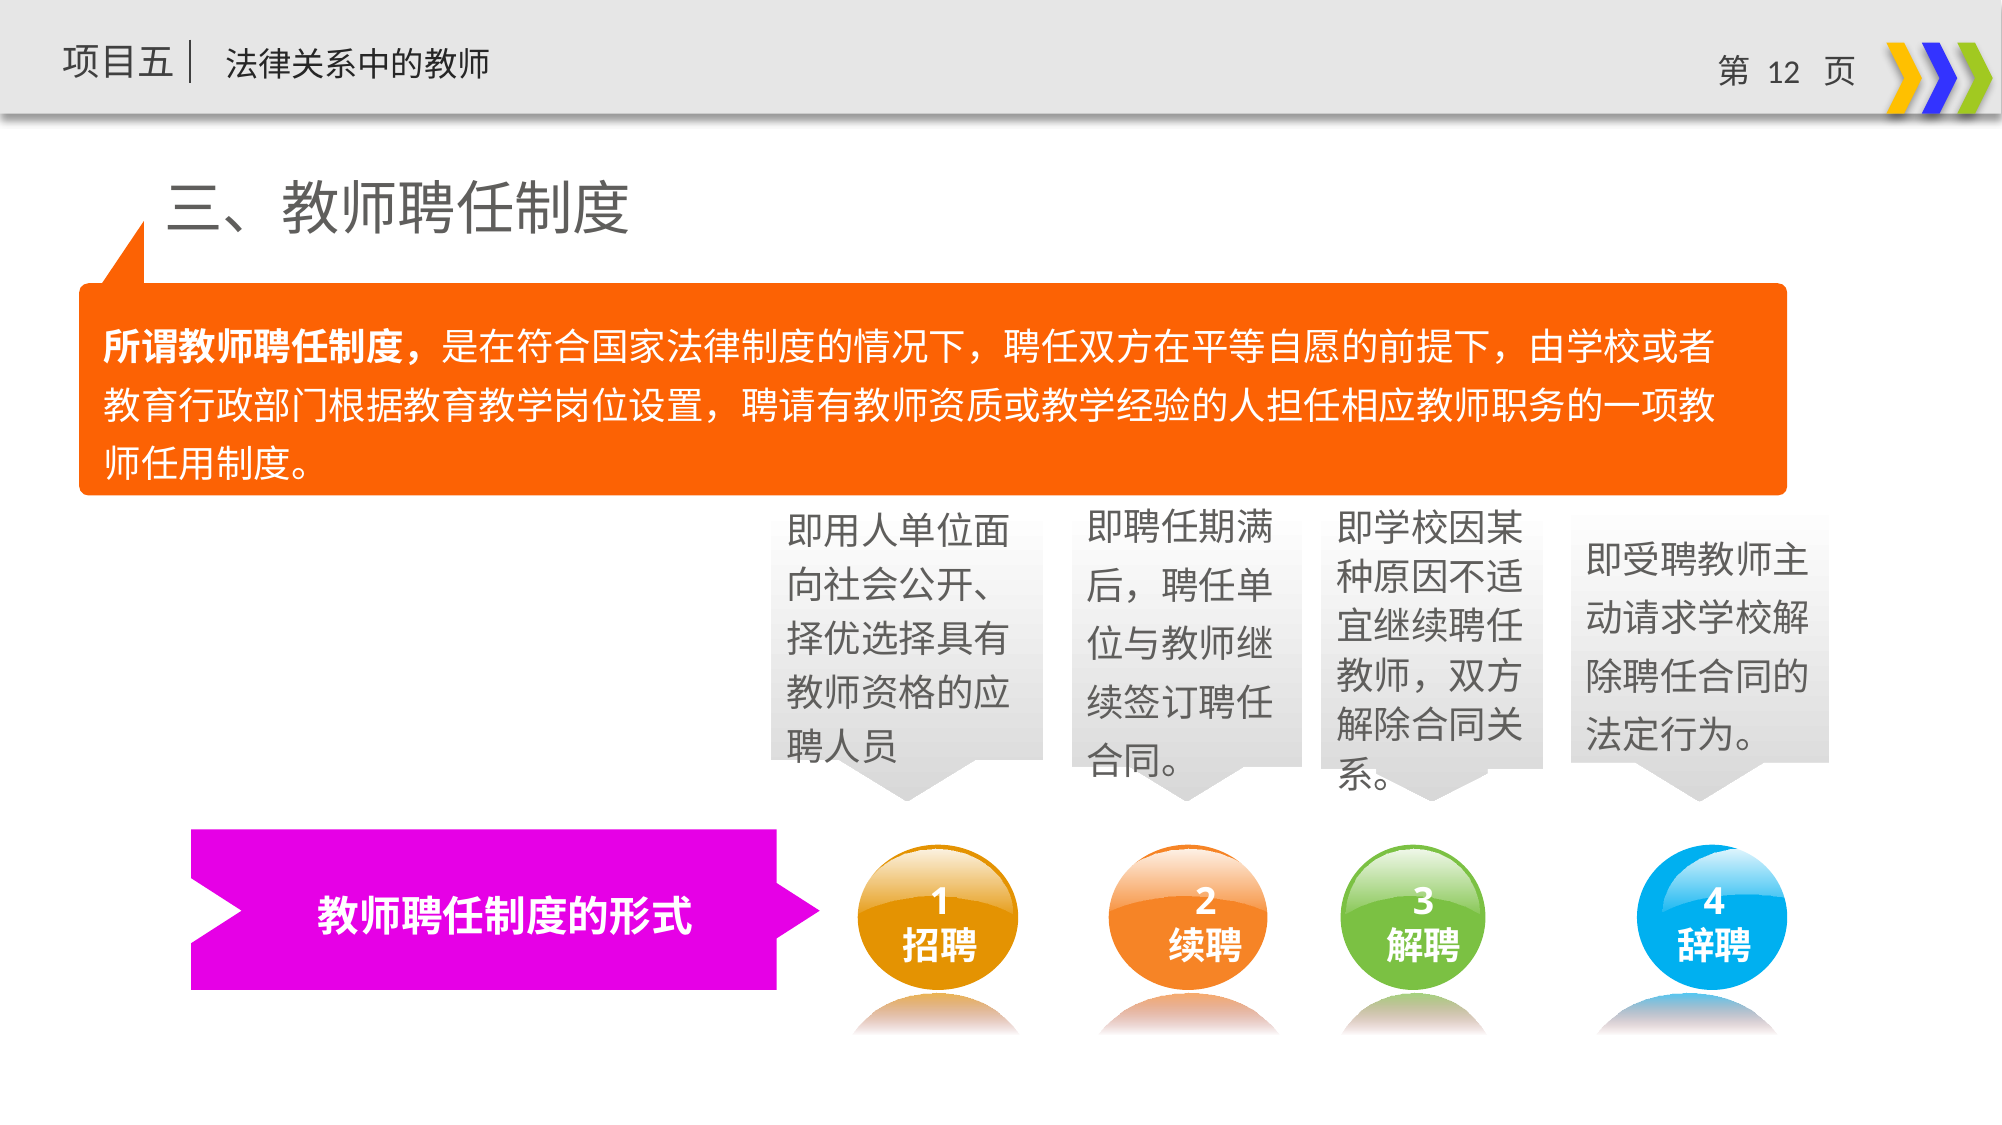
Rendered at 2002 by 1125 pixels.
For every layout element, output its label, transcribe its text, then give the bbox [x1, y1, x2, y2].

text_box 三、教师聘任制度 [150, 163, 1041, 220]
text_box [78, 220, 1788, 496]
text_box 教师聘任制度的形式 [189, 827, 766, 993]
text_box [771, 491, 1831, 1036]
